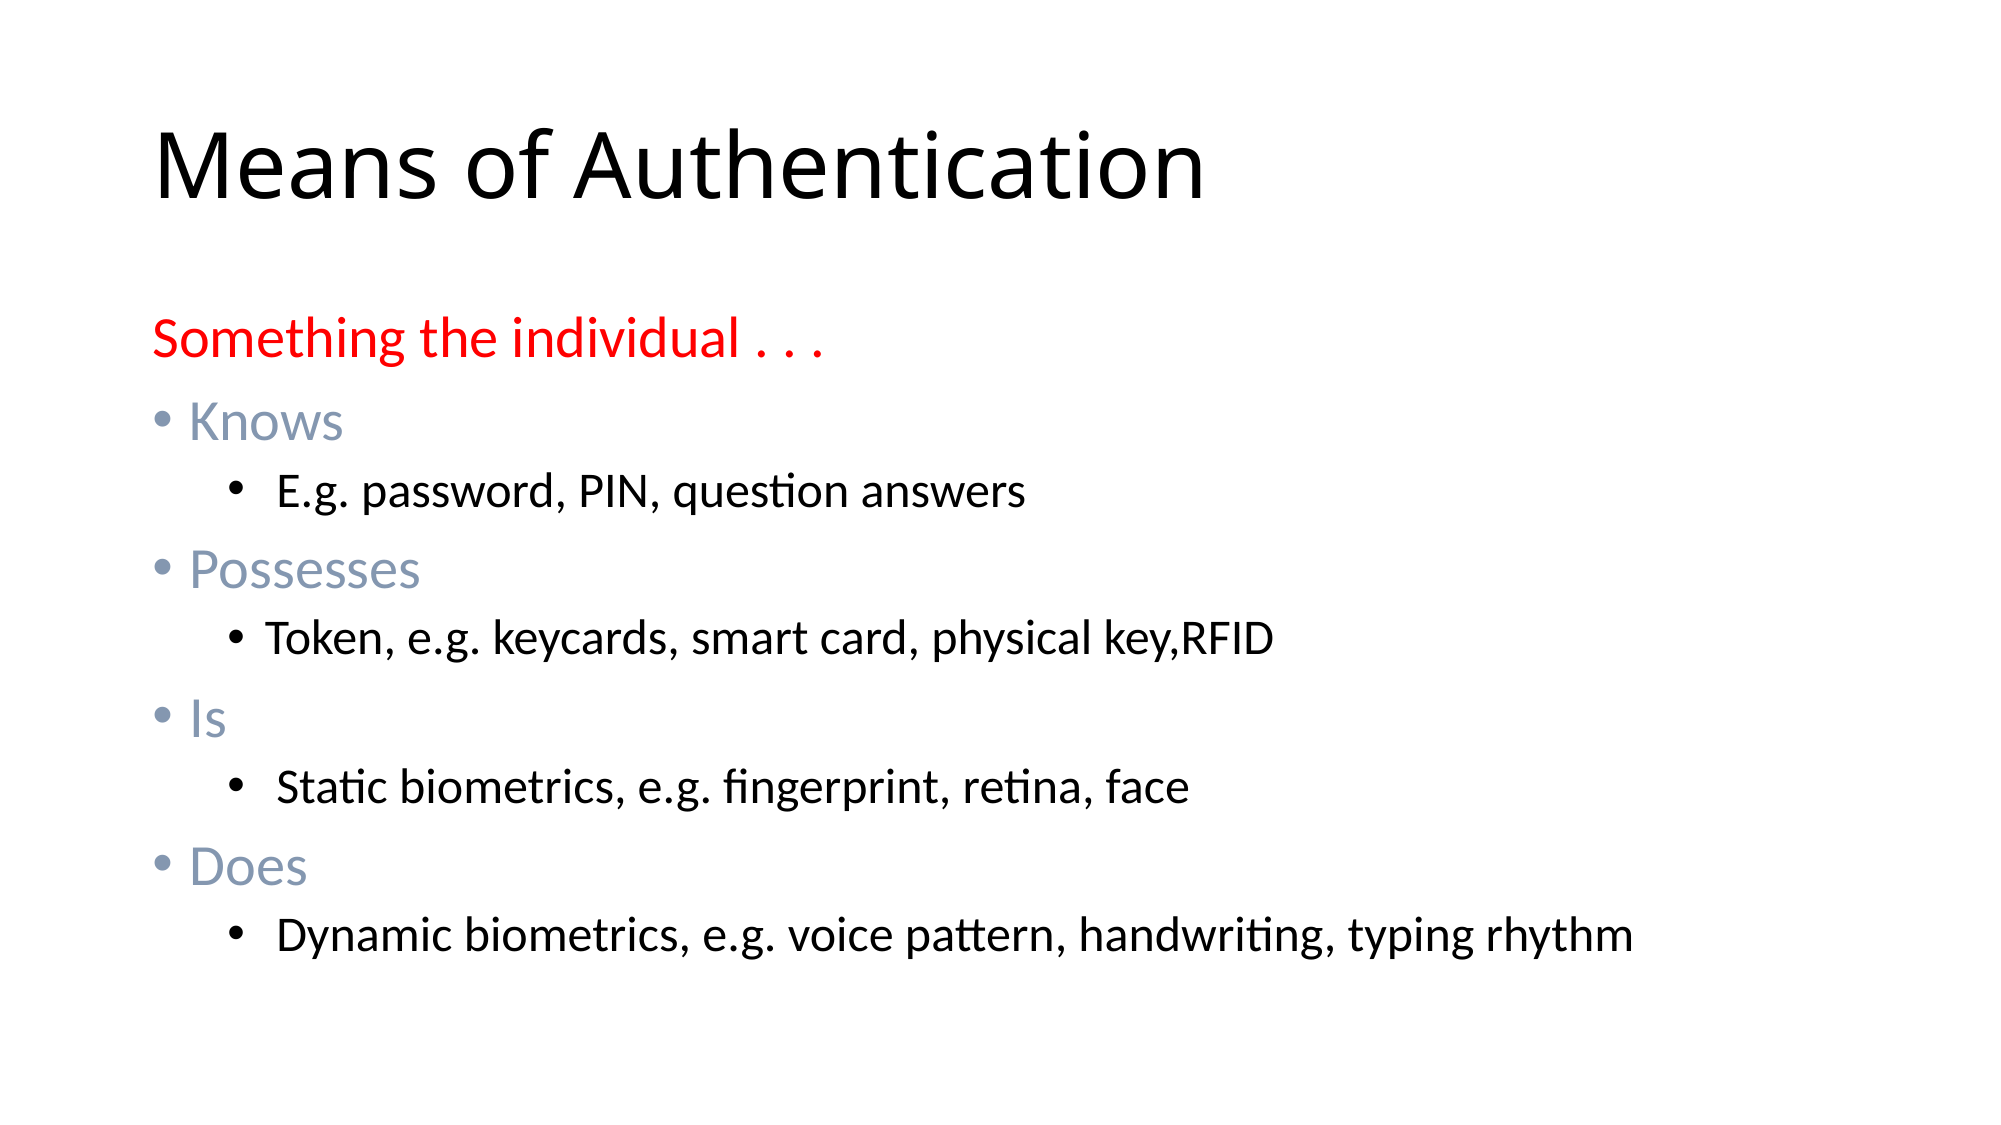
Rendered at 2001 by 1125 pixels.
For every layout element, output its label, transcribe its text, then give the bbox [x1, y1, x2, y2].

list Something the individual . . . Knows E.g. password, PIN, question answers Possesses Token, e.g. keycards, smart card, physical key,RFID Is Static biometrics, e.g. fingerprint, retina, face Does Dynamic biometrics, e.g. voice pattern, handwriting, typing rhythm [137, 299, 1863, 1014]
title Means of Authentication [137, 59, 1863, 278]
